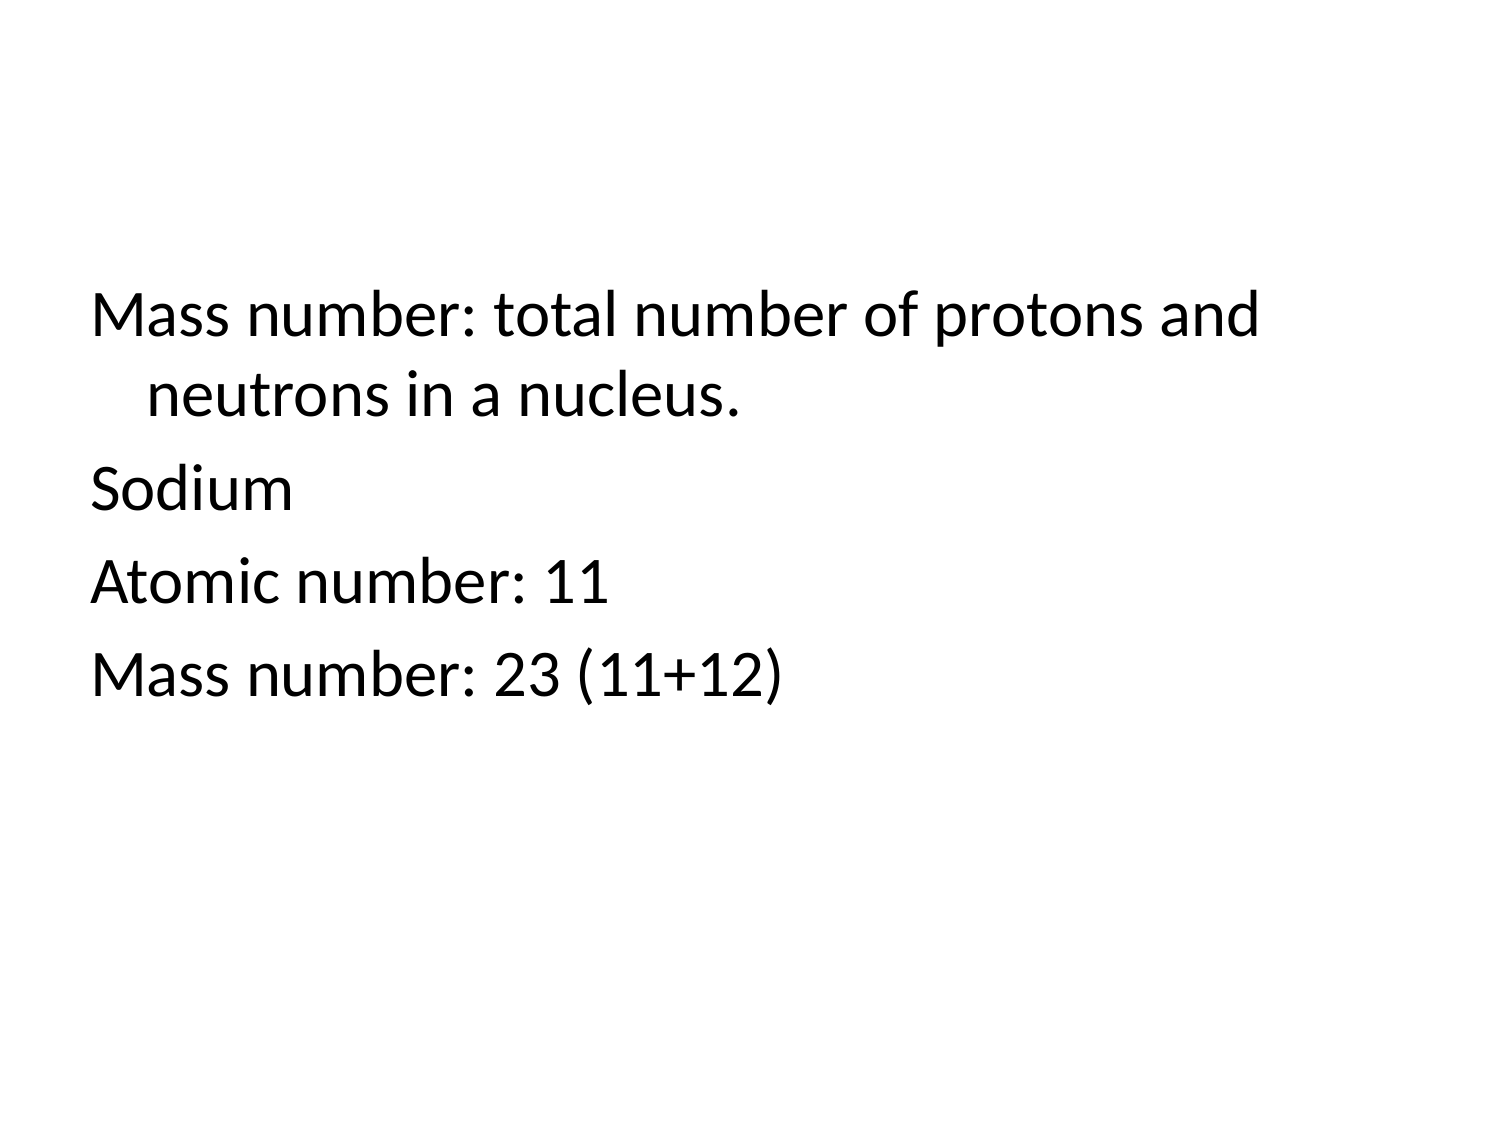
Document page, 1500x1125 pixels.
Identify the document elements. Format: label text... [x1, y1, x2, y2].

list Mass number: total number of protons and neutrons in a nucleus. Sodium Atomic number: 11 Mass number: 23 (11+12) [75, 262, 1425, 1005]
